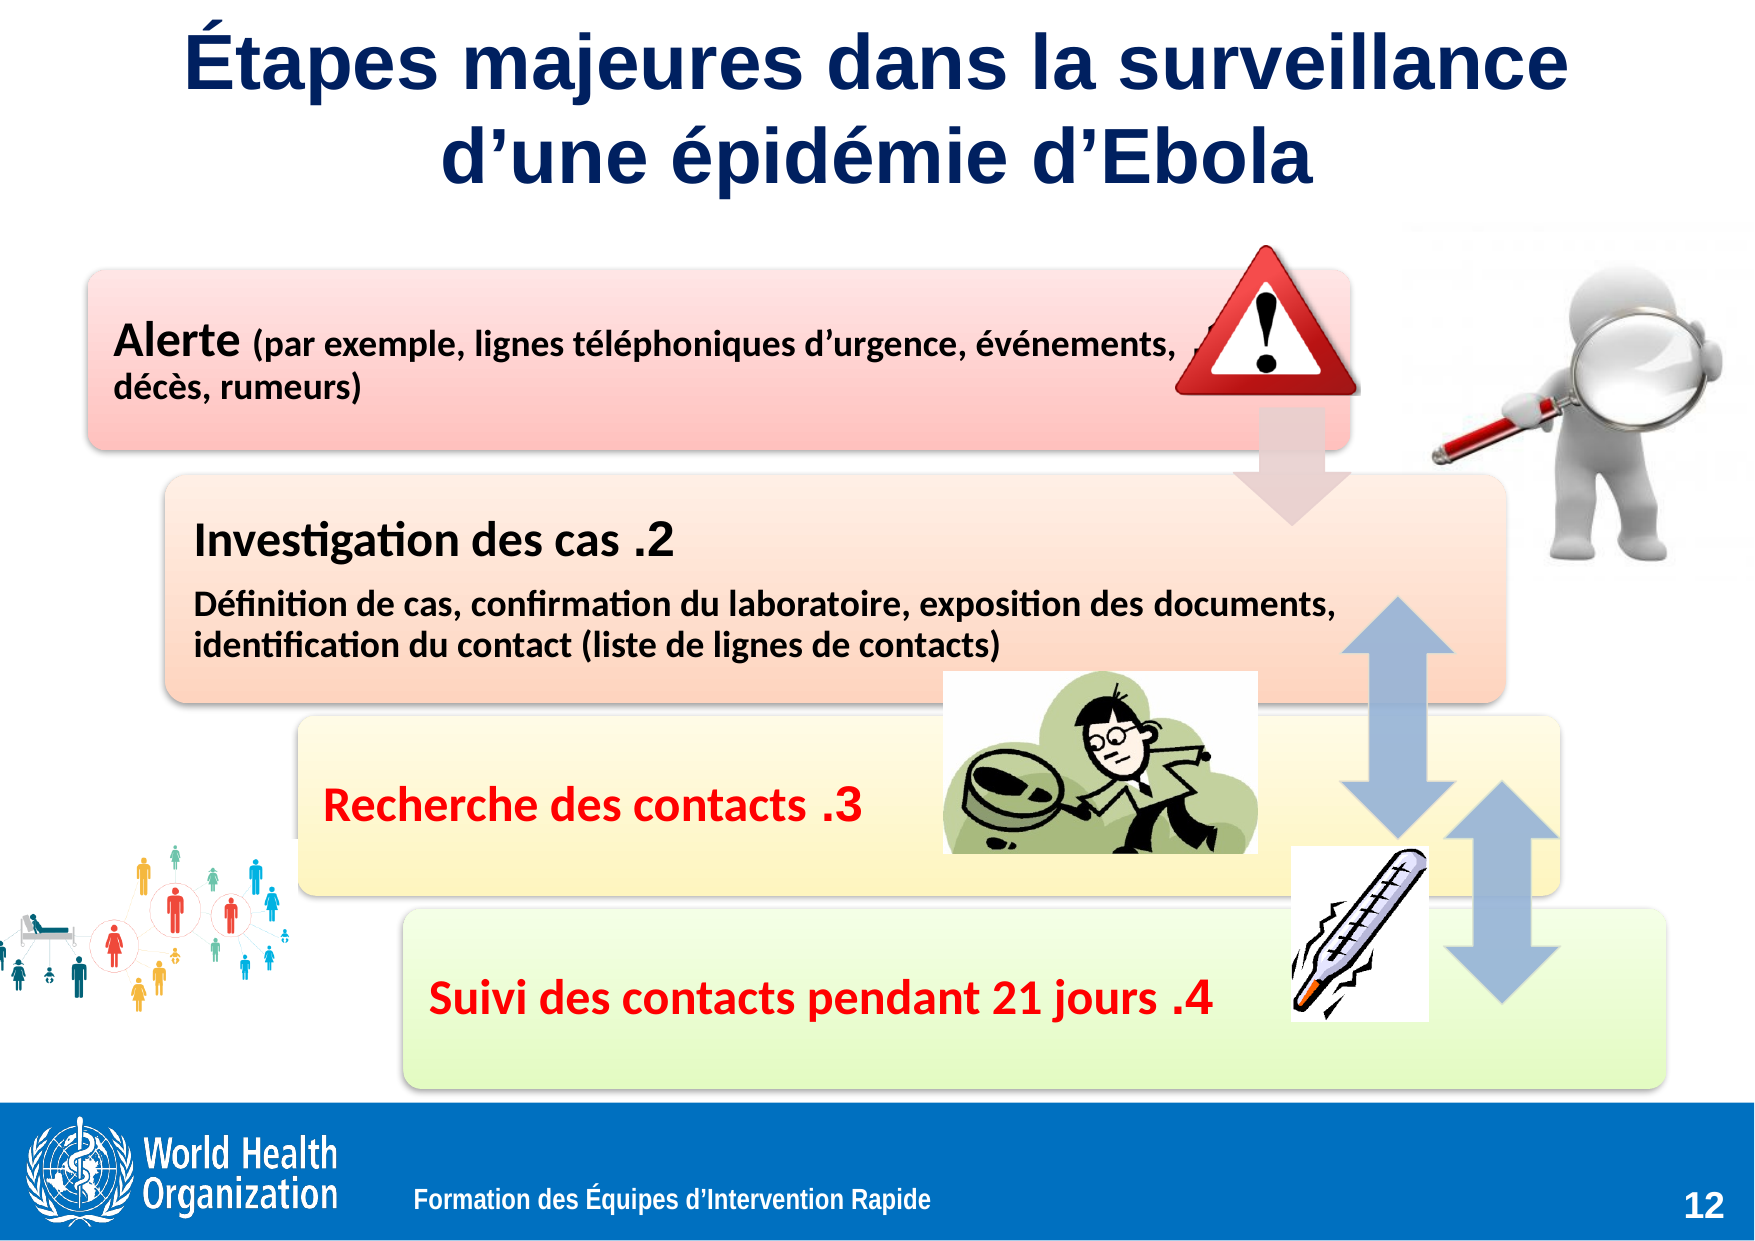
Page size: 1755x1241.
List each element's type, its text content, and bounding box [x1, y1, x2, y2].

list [87, 269, 1667, 1090]
picture [25, 1116, 337, 1227]
picture [1291, 846, 1430, 1022]
picture [943, 671, 1258, 854]
picture [0, 839, 298, 1022]
title Étapes majeures dans la surveillance d’une épidémie d’Ebola [87, 1, 1667, 209]
picture [1175, 245, 1361, 396]
picture [1401, 221, 1755, 581]
